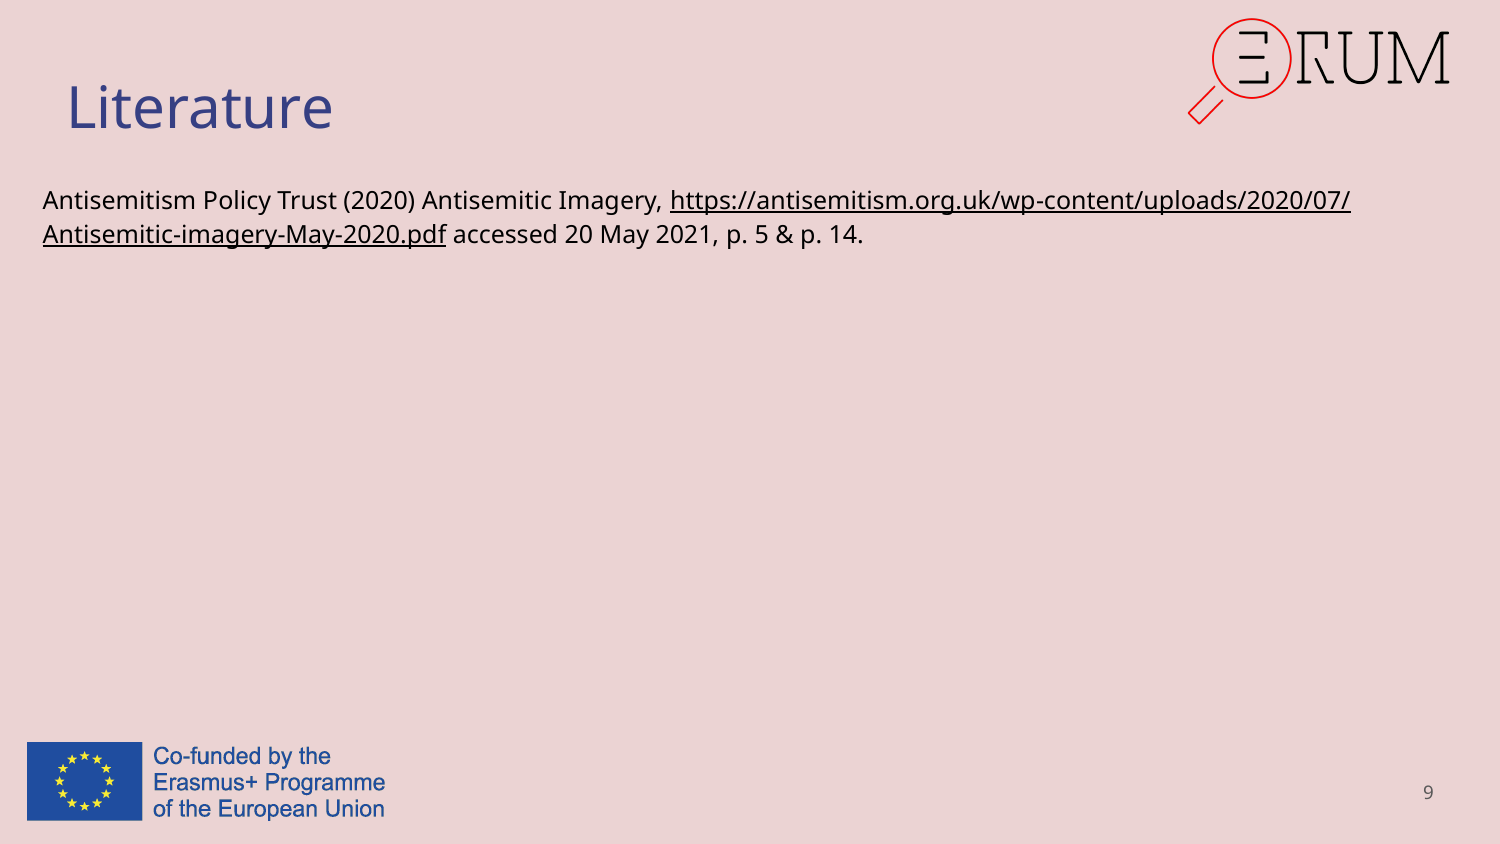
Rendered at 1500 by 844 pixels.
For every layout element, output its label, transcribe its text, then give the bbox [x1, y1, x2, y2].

picture [1136, 0, 1500, 137]
title Literature [51, 55, 1168, 150]
list Antisemitism Policy Trust (2020) Antisemitic Imagery, https://antisemitism.org.uk/wp-content/uploads/2020/07/Antisemitic-imagery-May-2020.pdf accessed 20 May 2021, p. 5 & p. 14. [27, 169, 1449, 729]
slide_number 9 [1358, 761, 1449, 826]
picture [27, 742, 385, 821]
